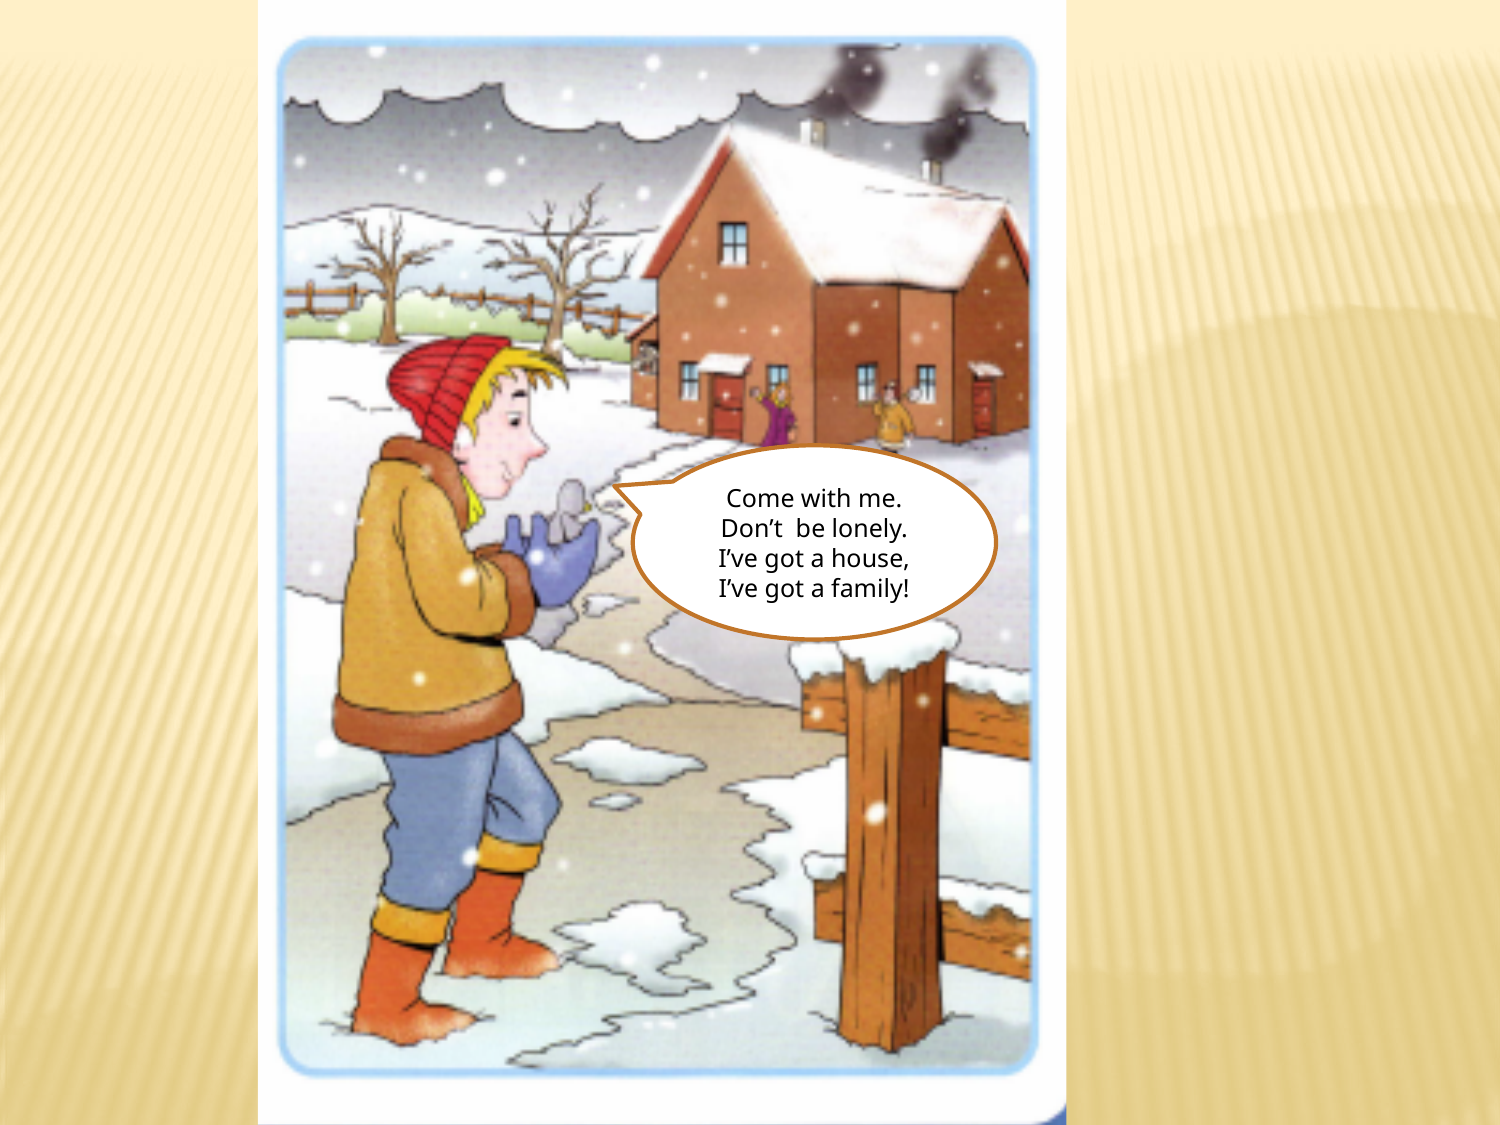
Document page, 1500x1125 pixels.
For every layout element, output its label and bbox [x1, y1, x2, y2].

picture [257, 0, 1067, 1125]
